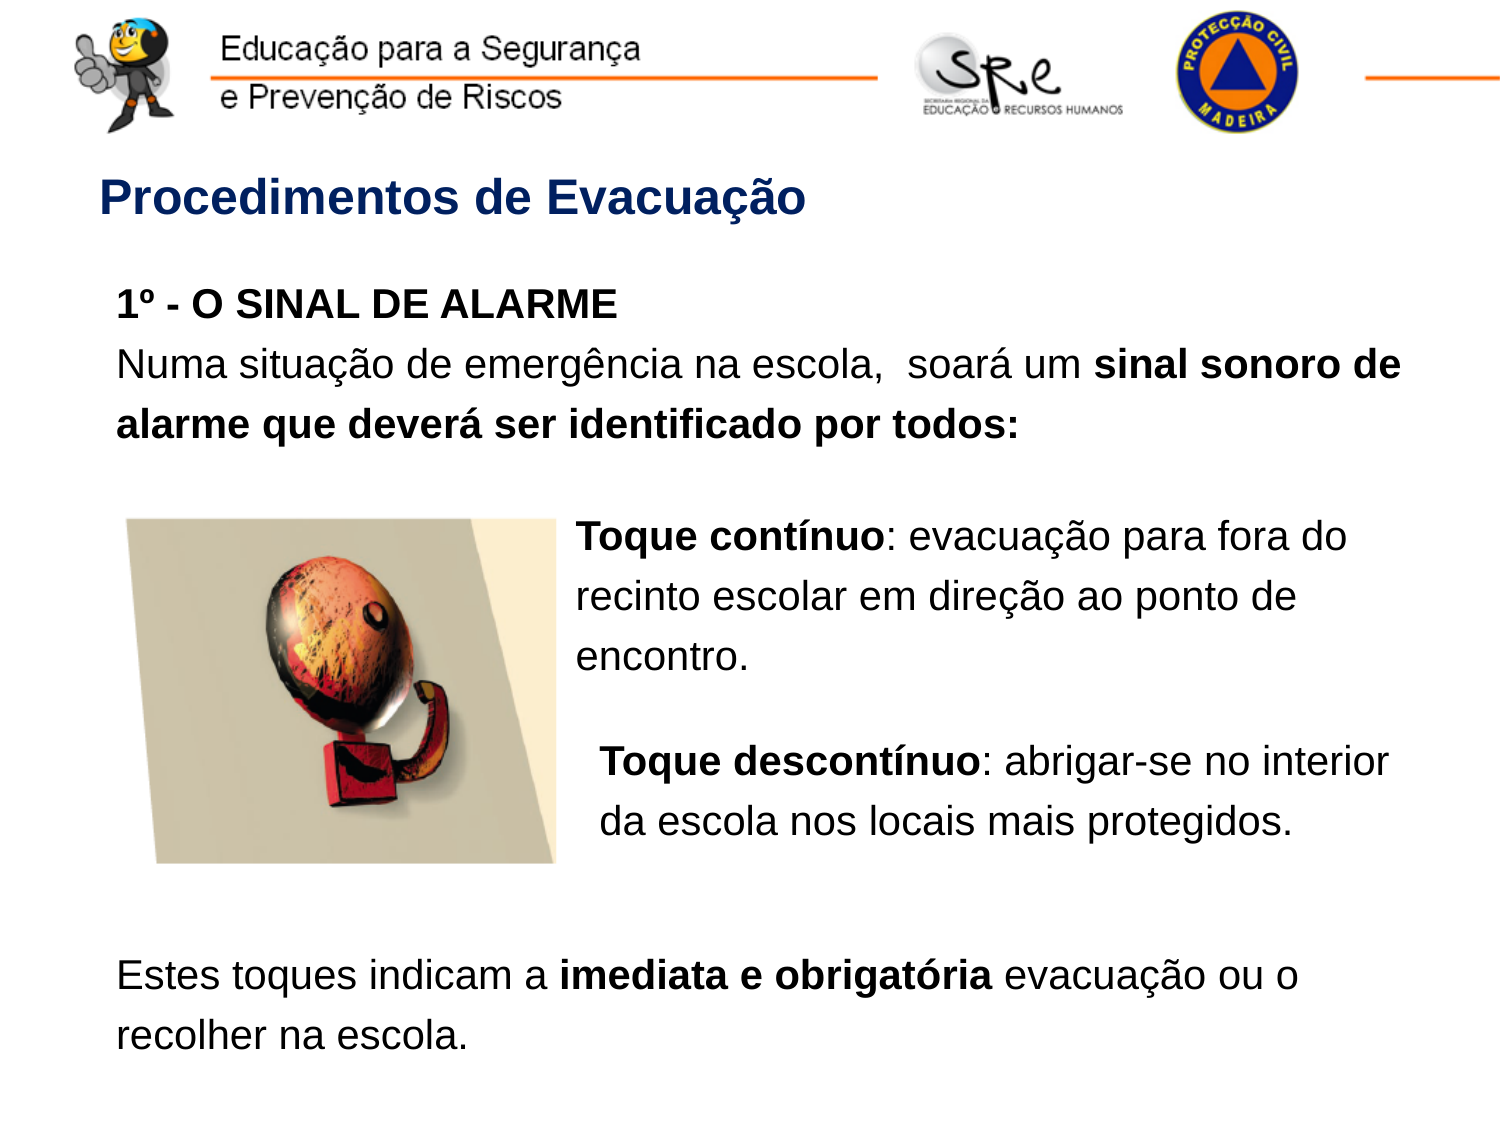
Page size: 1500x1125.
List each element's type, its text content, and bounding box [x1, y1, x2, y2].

text_box Toque contínuo: evacuação para fora do recinto escolar em direção ao ponto de encontro. [560, 491, 1459, 687]
text_box Estes toques indicam a imediata e obrigatória evacuação ou o recolher na escola. [101, 930, 1459, 1065]
text_box 1º - O SINAL DE ALARME Numa situação de emergência na escola, soará um sinal sonoro de alarme que deverá ser identificado por todos: [101, 259, 1459, 455]
picture [0, 0, 1500, 1125]
text_box Toque descontínuo: abrigar-se no interior da escola nos locais mais protegidos. [584, 716, 1459, 851]
text_box Procedimentos de Evacuação [84, 156, 823, 232]
